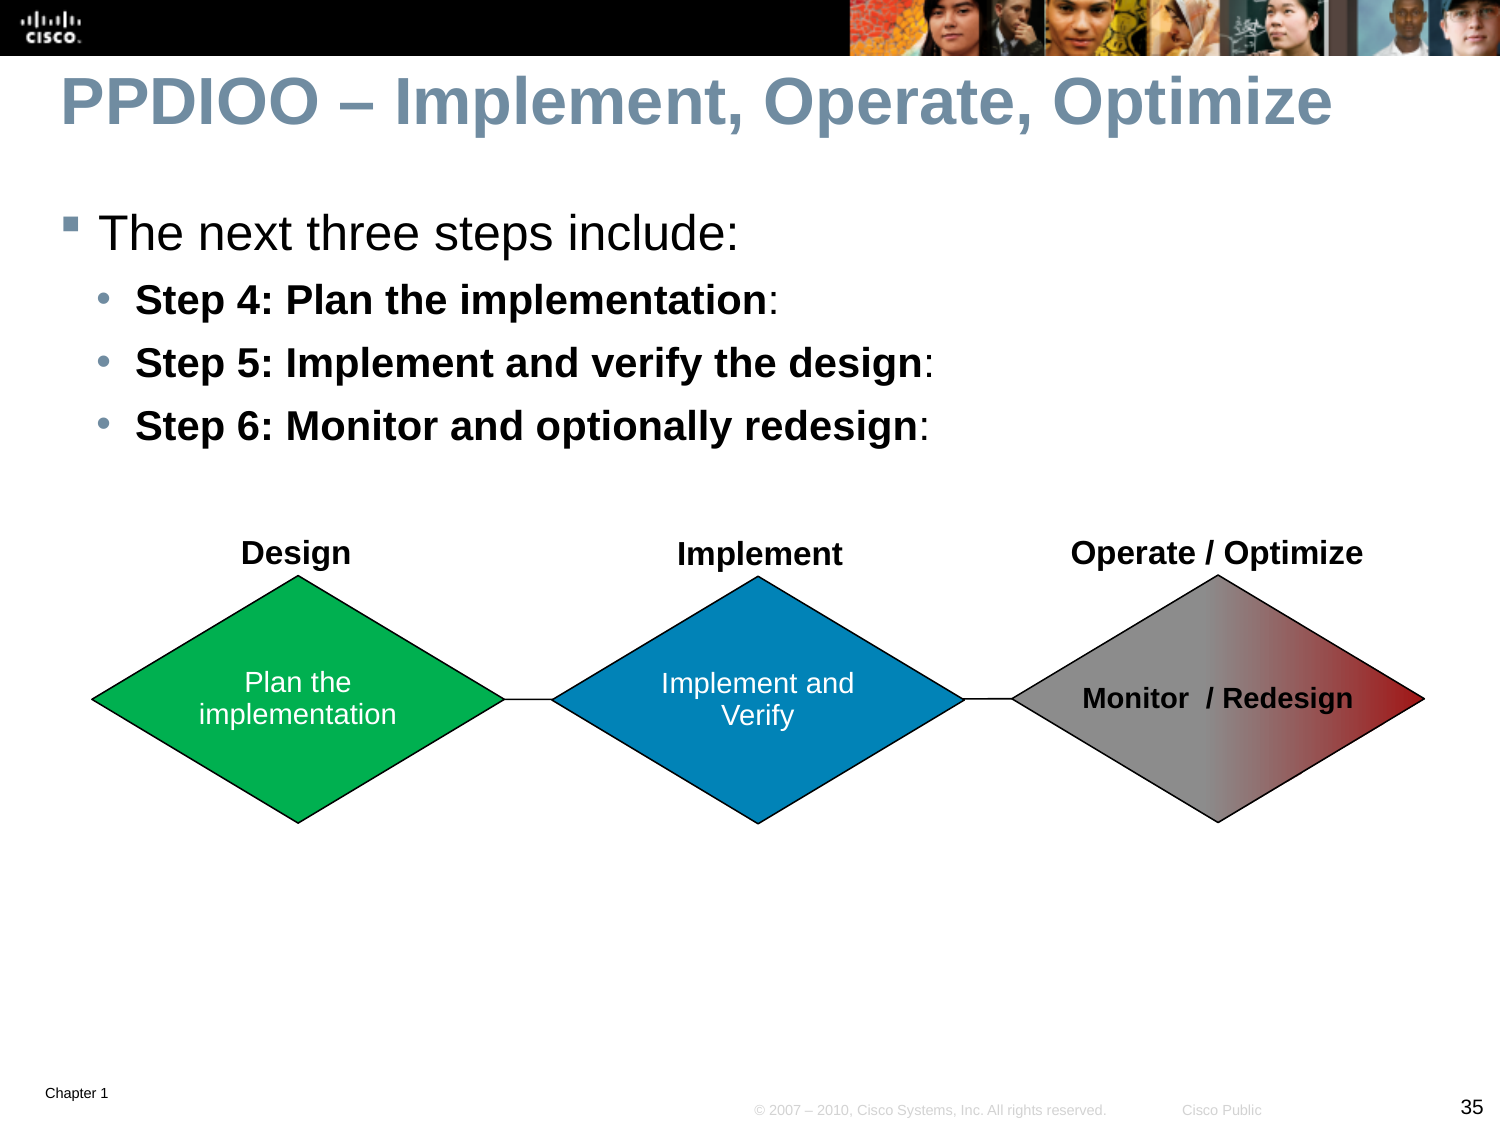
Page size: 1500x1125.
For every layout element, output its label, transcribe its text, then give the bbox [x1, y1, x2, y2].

picture [0, 0, 1500, 56]
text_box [91, 527, 1425, 824]
title PPDIOO – Implement, Operate, Optimize [45, 59, 1444, 182]
list The next three steps include: Step 4: Plan the implementation: Step 5: Implement and verify the design: Step 6: Monitor and optionally redesign: [45, 193, 1444, 1037]
